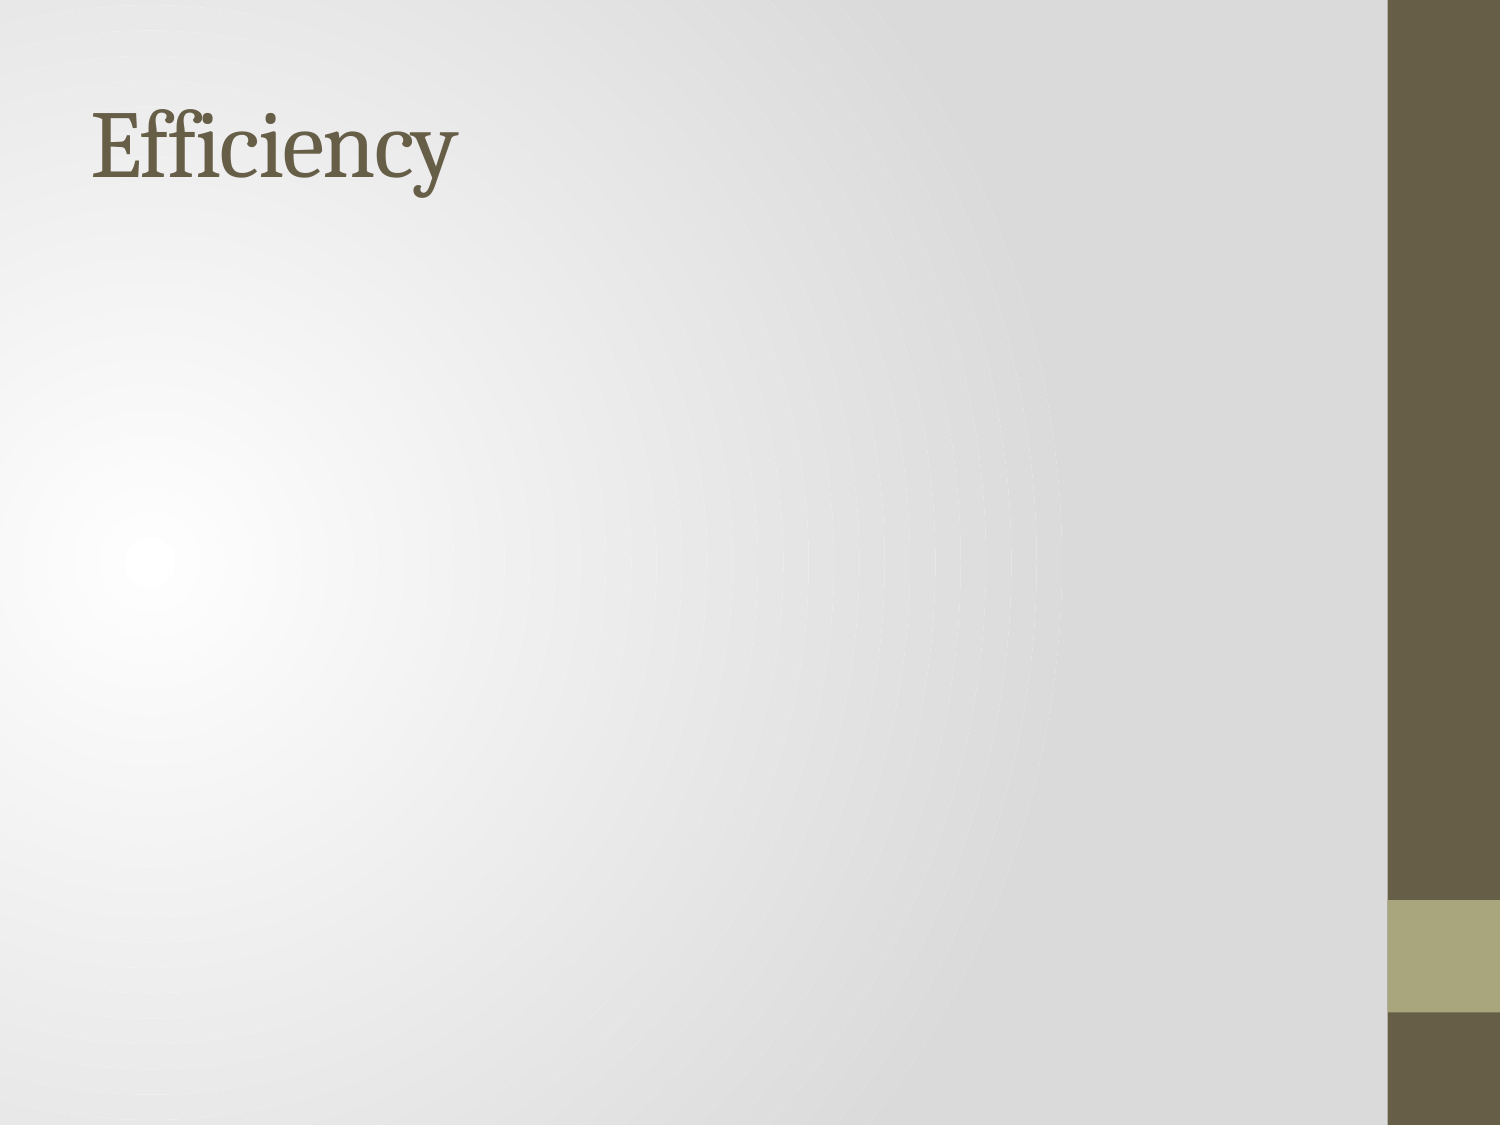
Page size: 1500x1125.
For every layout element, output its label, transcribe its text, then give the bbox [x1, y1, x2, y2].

title Efficiency [75, 45, 1325, 233]
